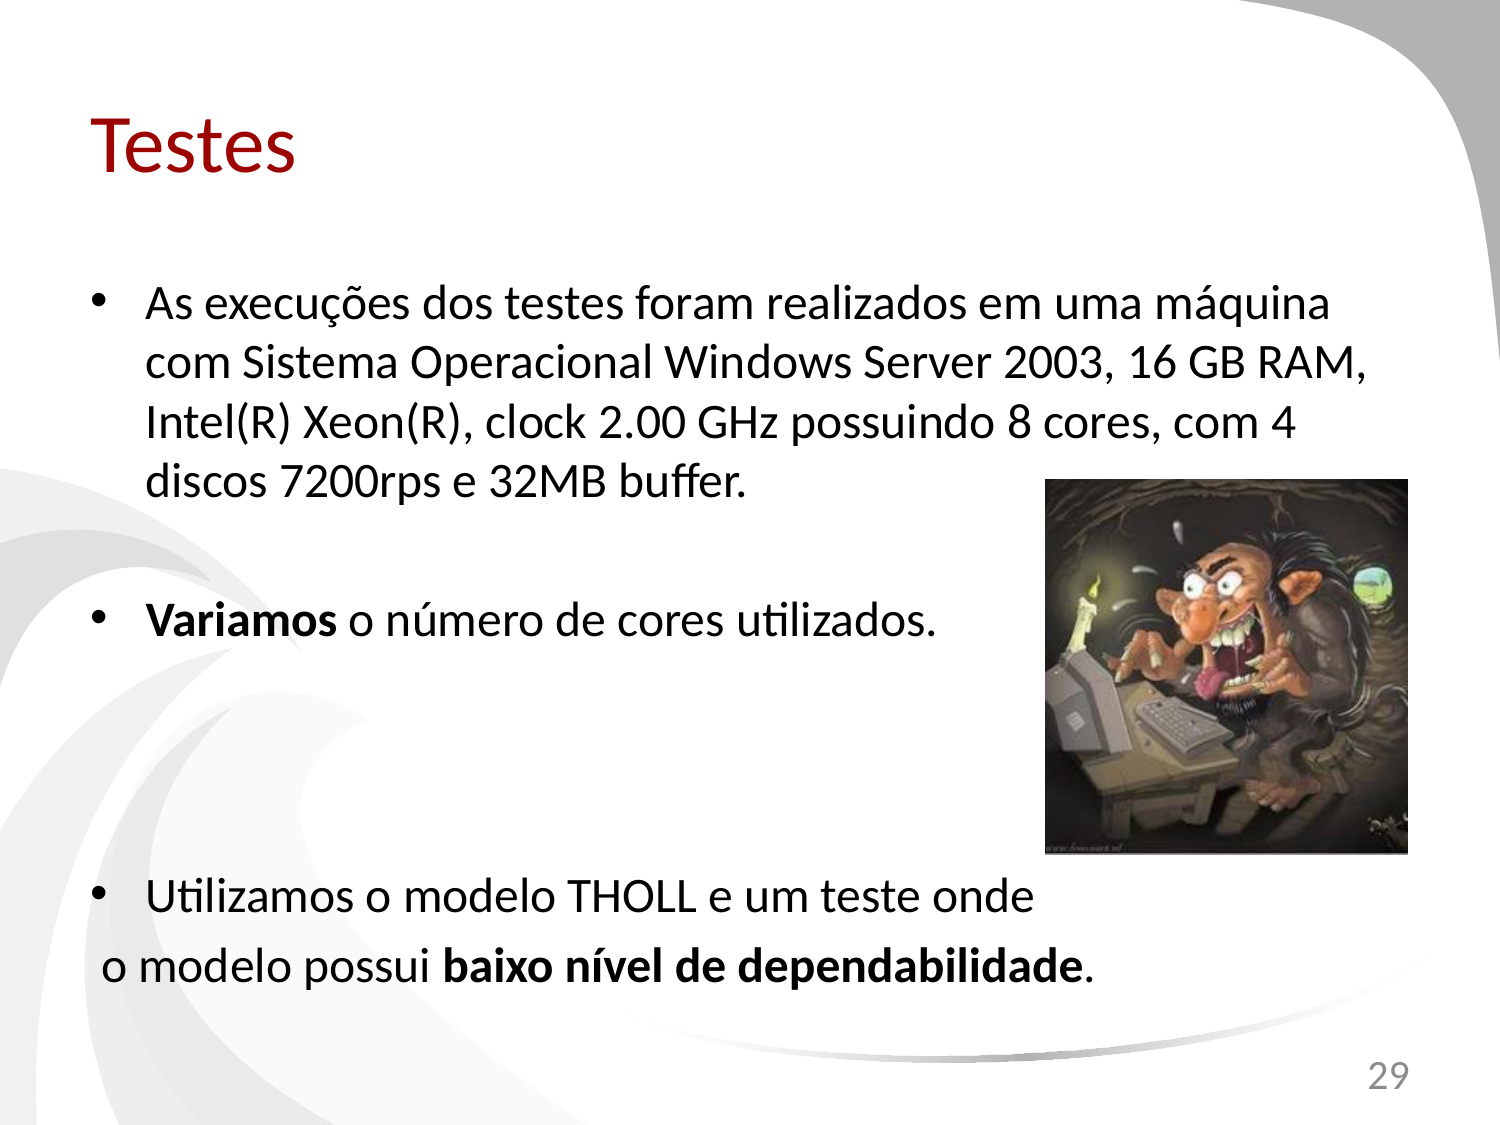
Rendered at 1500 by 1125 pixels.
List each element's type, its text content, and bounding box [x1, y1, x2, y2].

title Testes [75, 45, 1425, 233]
list As execuções dos testes foram realizados em uma máquina com Sistema Operacional Windows Server 2003, 16 GB RAM, Intel(R) Xeon(R), clock 2.00 GHz possuindo 8 cores, com 4 discos 7200rps e 32MB buffer. Variamos o número de cores utilizados. Utilizamos o modelo THOLL e um teste onde o modelo possui baixo nível de dependabilidade. [75, 262, 1425, 1005]
slide_number 29 [1074, 1042, 1425, 1103]
picture [1045, 479, 1408, 855]
